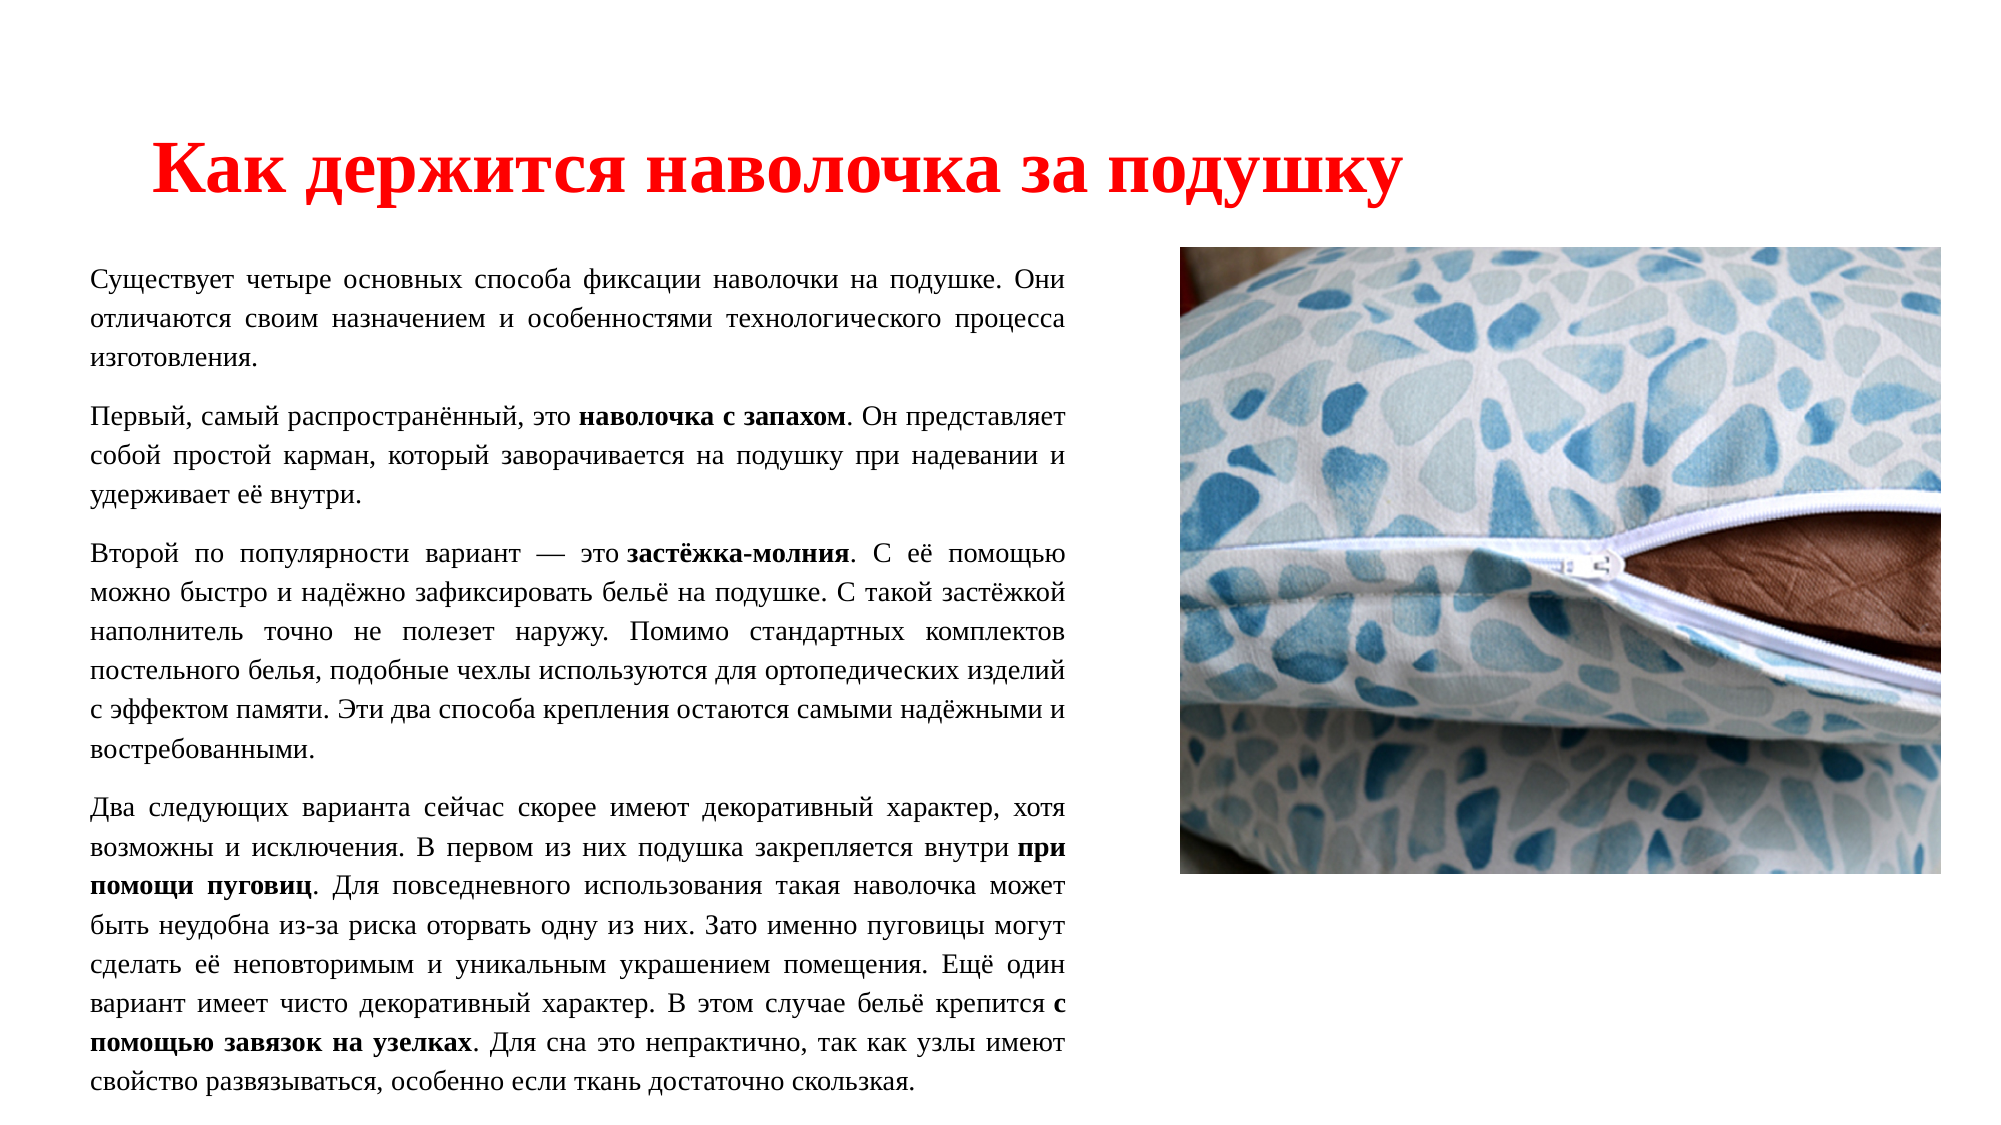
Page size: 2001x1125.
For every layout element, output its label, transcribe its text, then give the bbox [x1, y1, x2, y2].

title Как держится наволочка за подушку [137, 59, 1863, 278]
list Существует четыре основных способа фиксации наволочки на подушке. Они отличаются своим назначением и особенностями технологического процесса изготовления. Первый, самый распространённый, это наволочка с запахом. Он представляет собой простой карман, который заворачивается на подушку при надевании и удерживает её внутри. Второй по популярности вариант — это застёжка-молния. С её помощью можно быстро и надёжно зафиксировать бельё на подушке. С такой застёжкой наполнитель точно не полезет наружу. Помимо стандартных комплектов постельного белья, подобные чехлы используются для ортопедических изделий с эффектом памяти. Эти два способа крепления остаются самыми надёжными и востребованными. Два следующих варианта сейчас скорее имеют декоративный характер, хотя возможны и исключения. В первом из них подушка закрепляется внутри при помощи пуговиц. Для повседневного использования такая наволочка может быть неудобна из-за риска оторвать одну из них. Зато именно пуговицы могут сделать её неповторимым и уникальным украшением помещения. Ещё один вариант имеет чисто декоративный характер. В этом случае бельё крепится с помощью завязок на узелках. Для сна это непрактично, так как узлы имеют свойство развязываться, особенно если ткань достаточно скользкая. [38, 247, 1082, 1107]
picture [1180, 247, 1941, 874]
